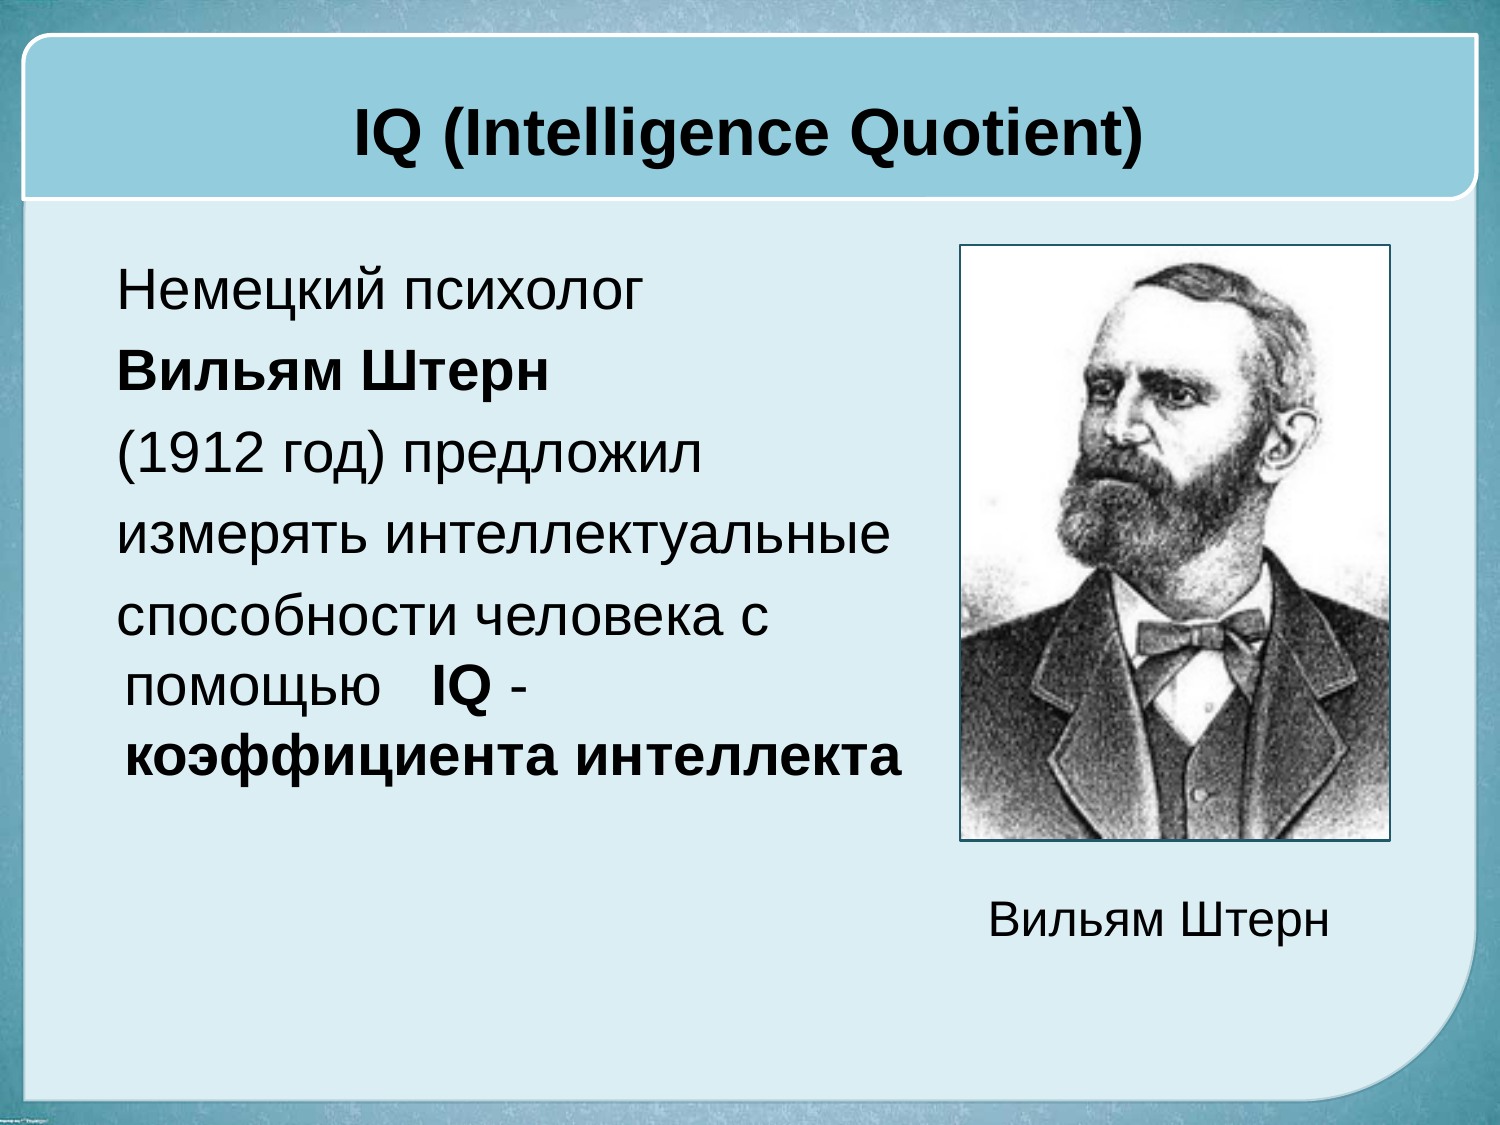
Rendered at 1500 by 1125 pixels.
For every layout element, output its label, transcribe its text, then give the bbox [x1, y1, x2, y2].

picture [0, 0, 1500, 1125]
list Немецкий психолог Вильям Штерн (1912 год) предложил измерять интеллектуальные способности человека с помощью IQ - коэффициента интеллекта [53, 243, 975, 1071]
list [960, 245, 1390, 840]
text_box Вильям Штерн [972, 878, 1375, 954]
title IQ (Intelligence Quotient) [75, 35, 1425, 223]
